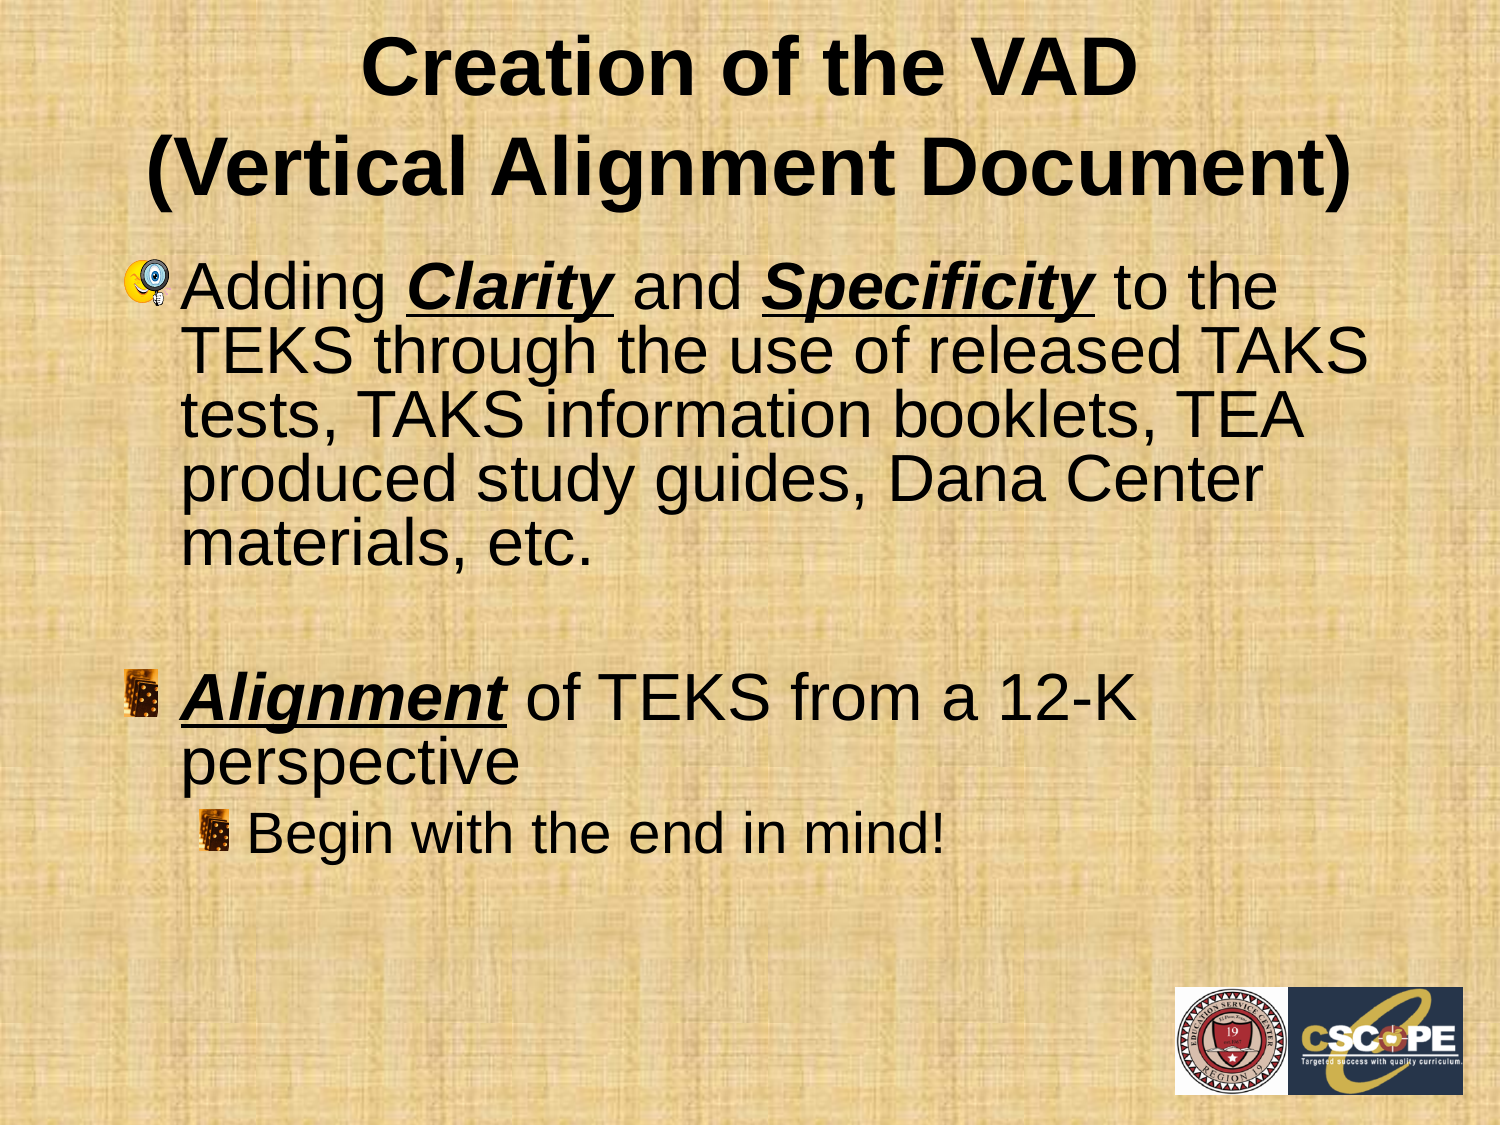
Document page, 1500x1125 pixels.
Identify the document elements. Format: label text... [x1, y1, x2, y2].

picture [0, 0, 1500, 1125]
list Adding Clarity and Specificity to the TEKS through the use of released TAKS tests, TAKS information booklets, TEA produced study guides, Dana Center materials, etc. Alignment of TEKS from a 12-K perspective Begin with the end in mind! [109, 197, 1448, 899]
title Creation of the VAD (Vertical Alignment Document) [74, 18, 1426, 207]
